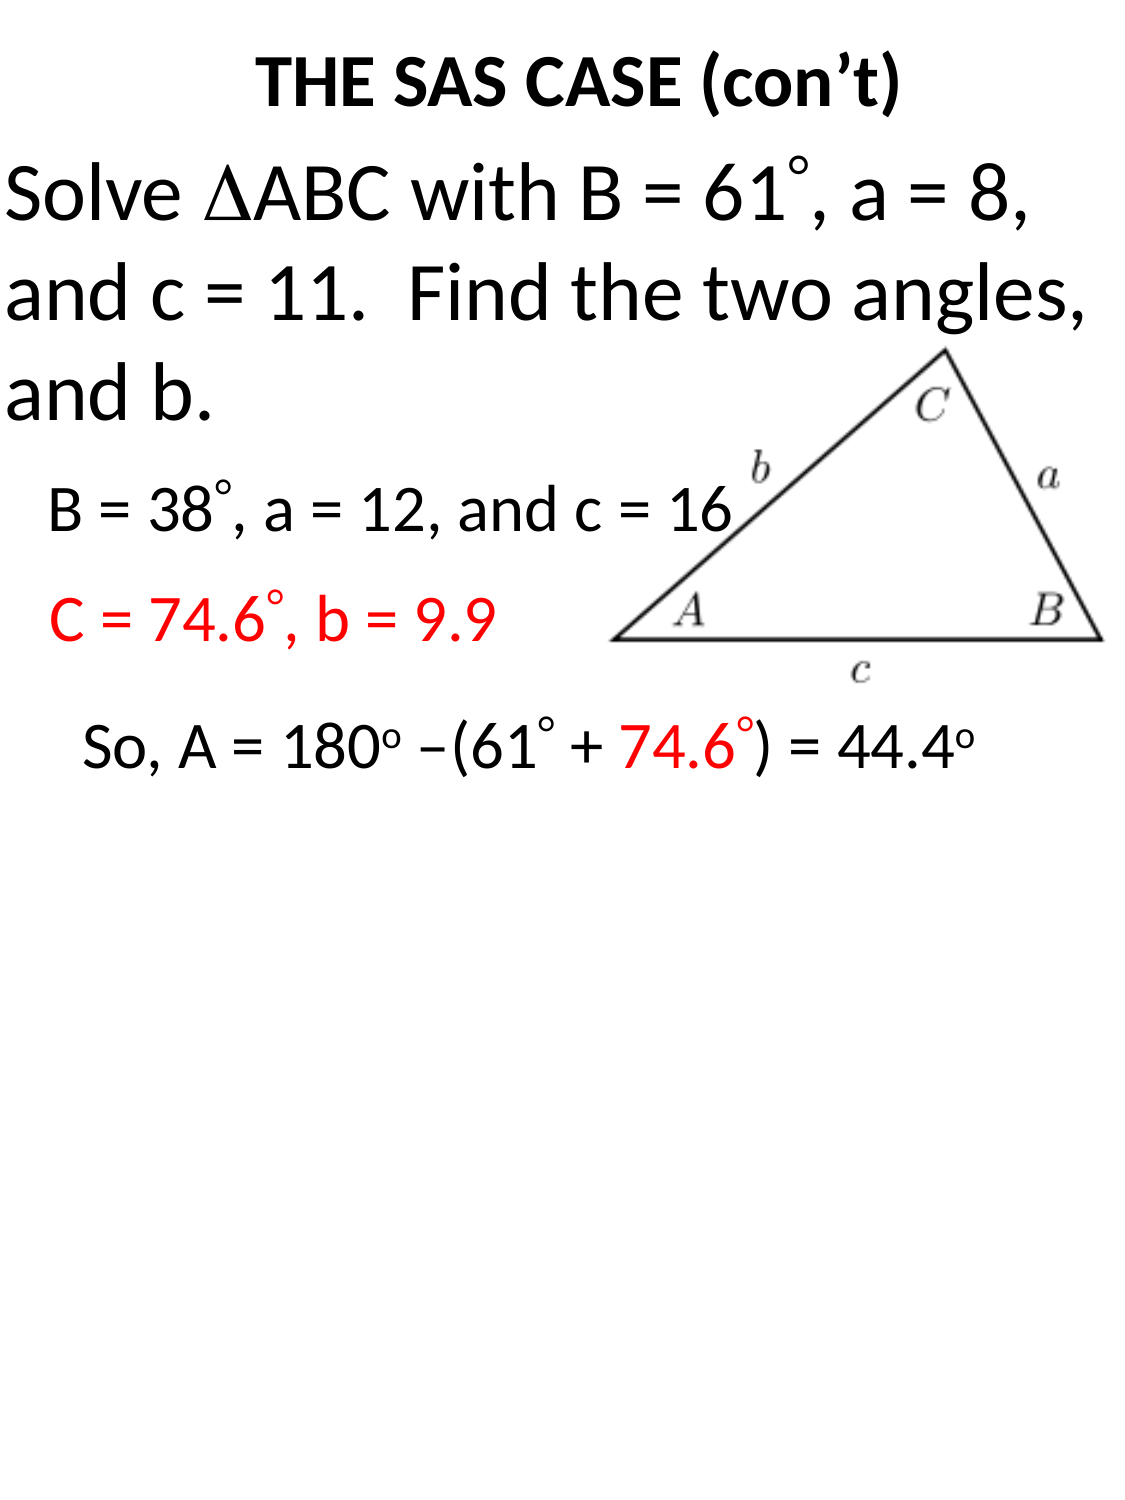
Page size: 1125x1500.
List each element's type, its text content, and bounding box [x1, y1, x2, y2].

text_box So, A = 180o –(61 + 74.6) = 44.4o [67, 694, 991, 790]
text_box B = 38, a = 12, and c = 16 [32, 457, 592, 553]
text_box C = 74.6, b = 9.9 [34, 566, 513, 662]
text_box THE SAS CASE (con’t) [240, 23, 919, 129]
text_box Solve ABC with B = 61, a = 8, and c = 11. Find the two angles, and b. [0, 129, 1119, 445]
picture [597, 323, 1125, 706]
